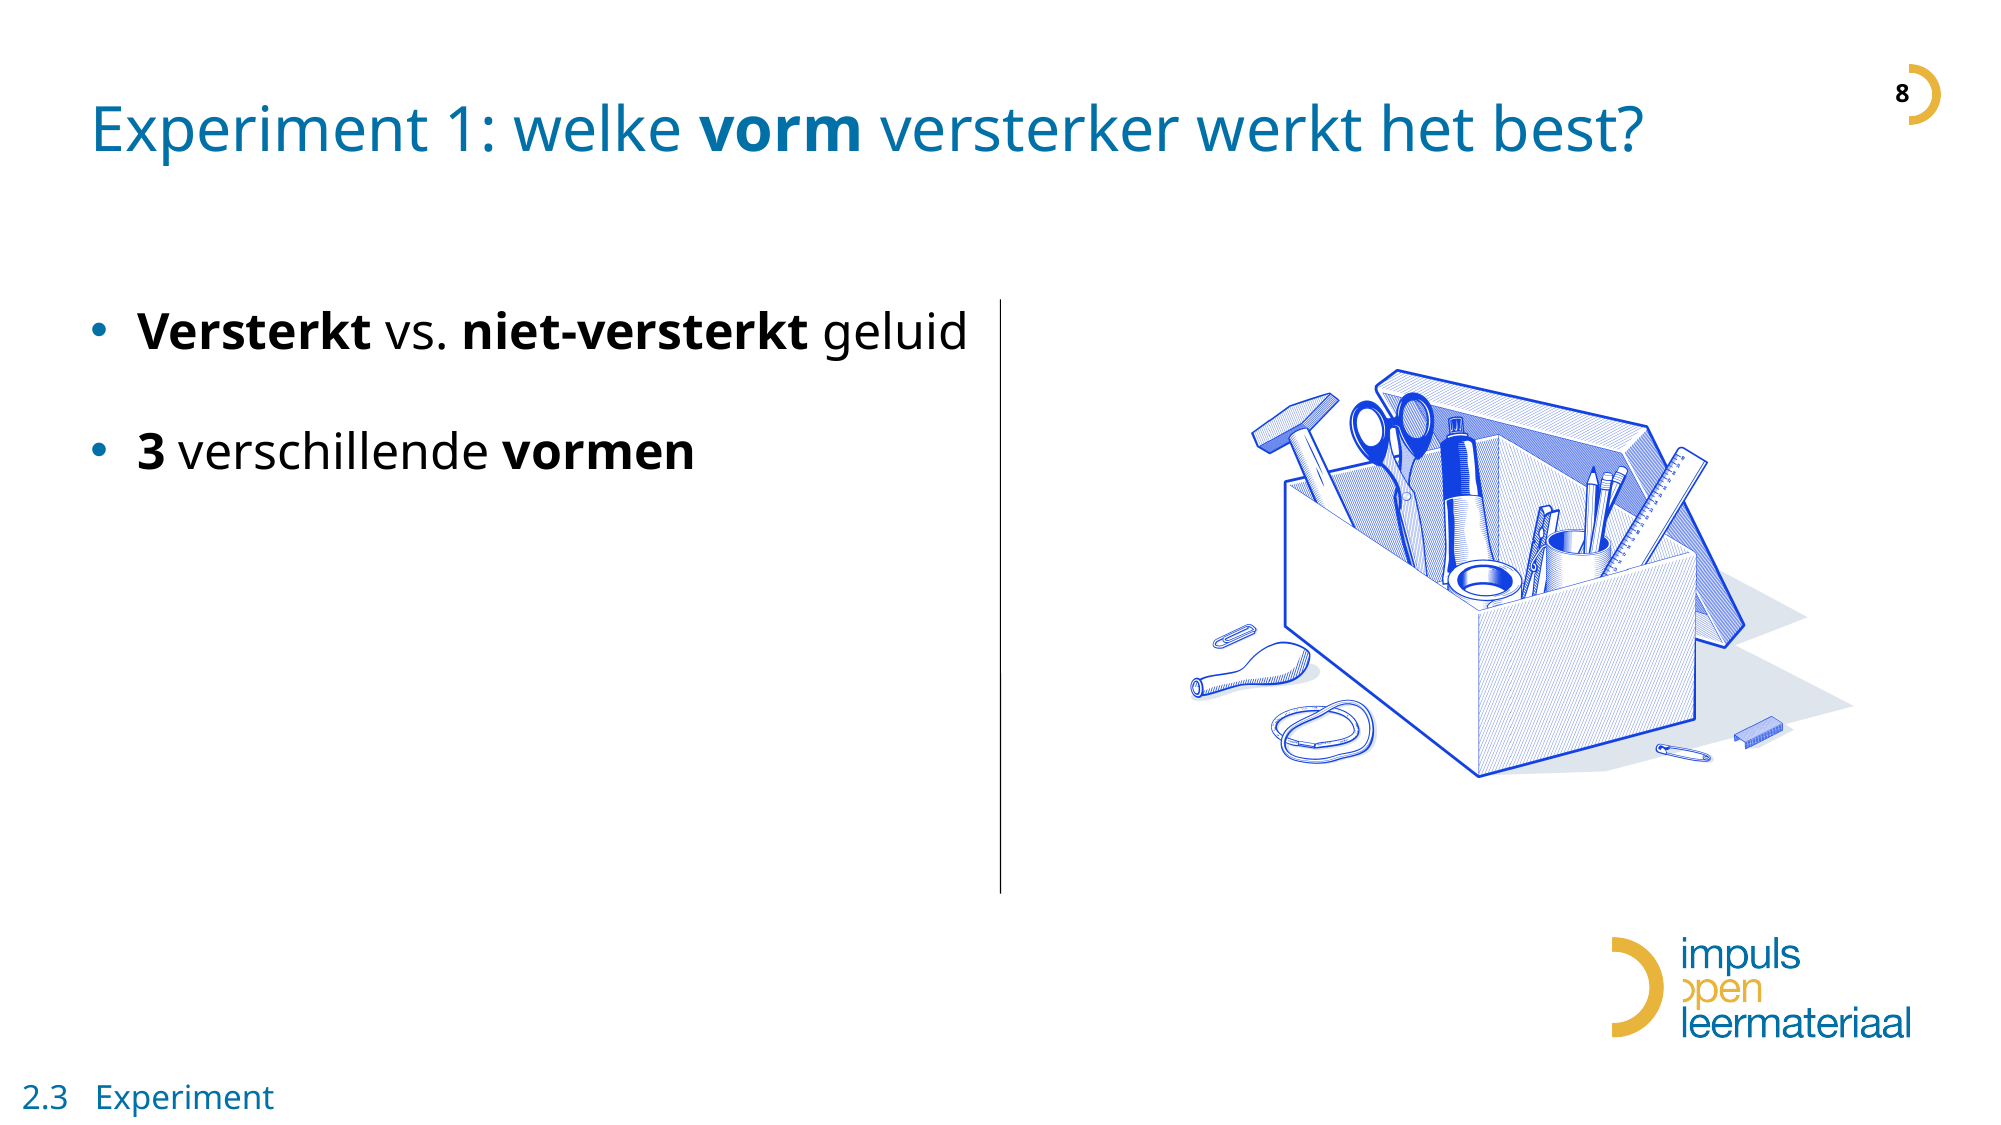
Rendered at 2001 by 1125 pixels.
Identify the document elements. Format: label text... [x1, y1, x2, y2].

picture [1752, 1018, 1761, 1038]
picture [1766, 1018, 1775, 1038]
picture [1822, 1018, 1833, 1023]
picture [1612, 937, 1910, 1038]
picture [1787, 1027, 1797, 1034]
title Experiment 1: welke vorm versterker werkt het best? [90, 89, 1910, 247]
picture [1887, 1027, 1897, 1034]
picture [1029, 299, 1991, 840]
picture [1909, 64, 1941, 125]
list Versterkt vs. niet-versterkt geluid 3 verschillende vormen [90, 299, 971, 894]
picture [1695, 1018, 1705, 1023]
picture [1865, 1027, 1875, 1034]
text_box 2.3 Experiment [21, 1076, 348, 1116]
picture [1717, 1018, 1727, 1023]
picture [1845, 1019, 1853, 1038]
picture [1694, 1028, 1716, 1038]
